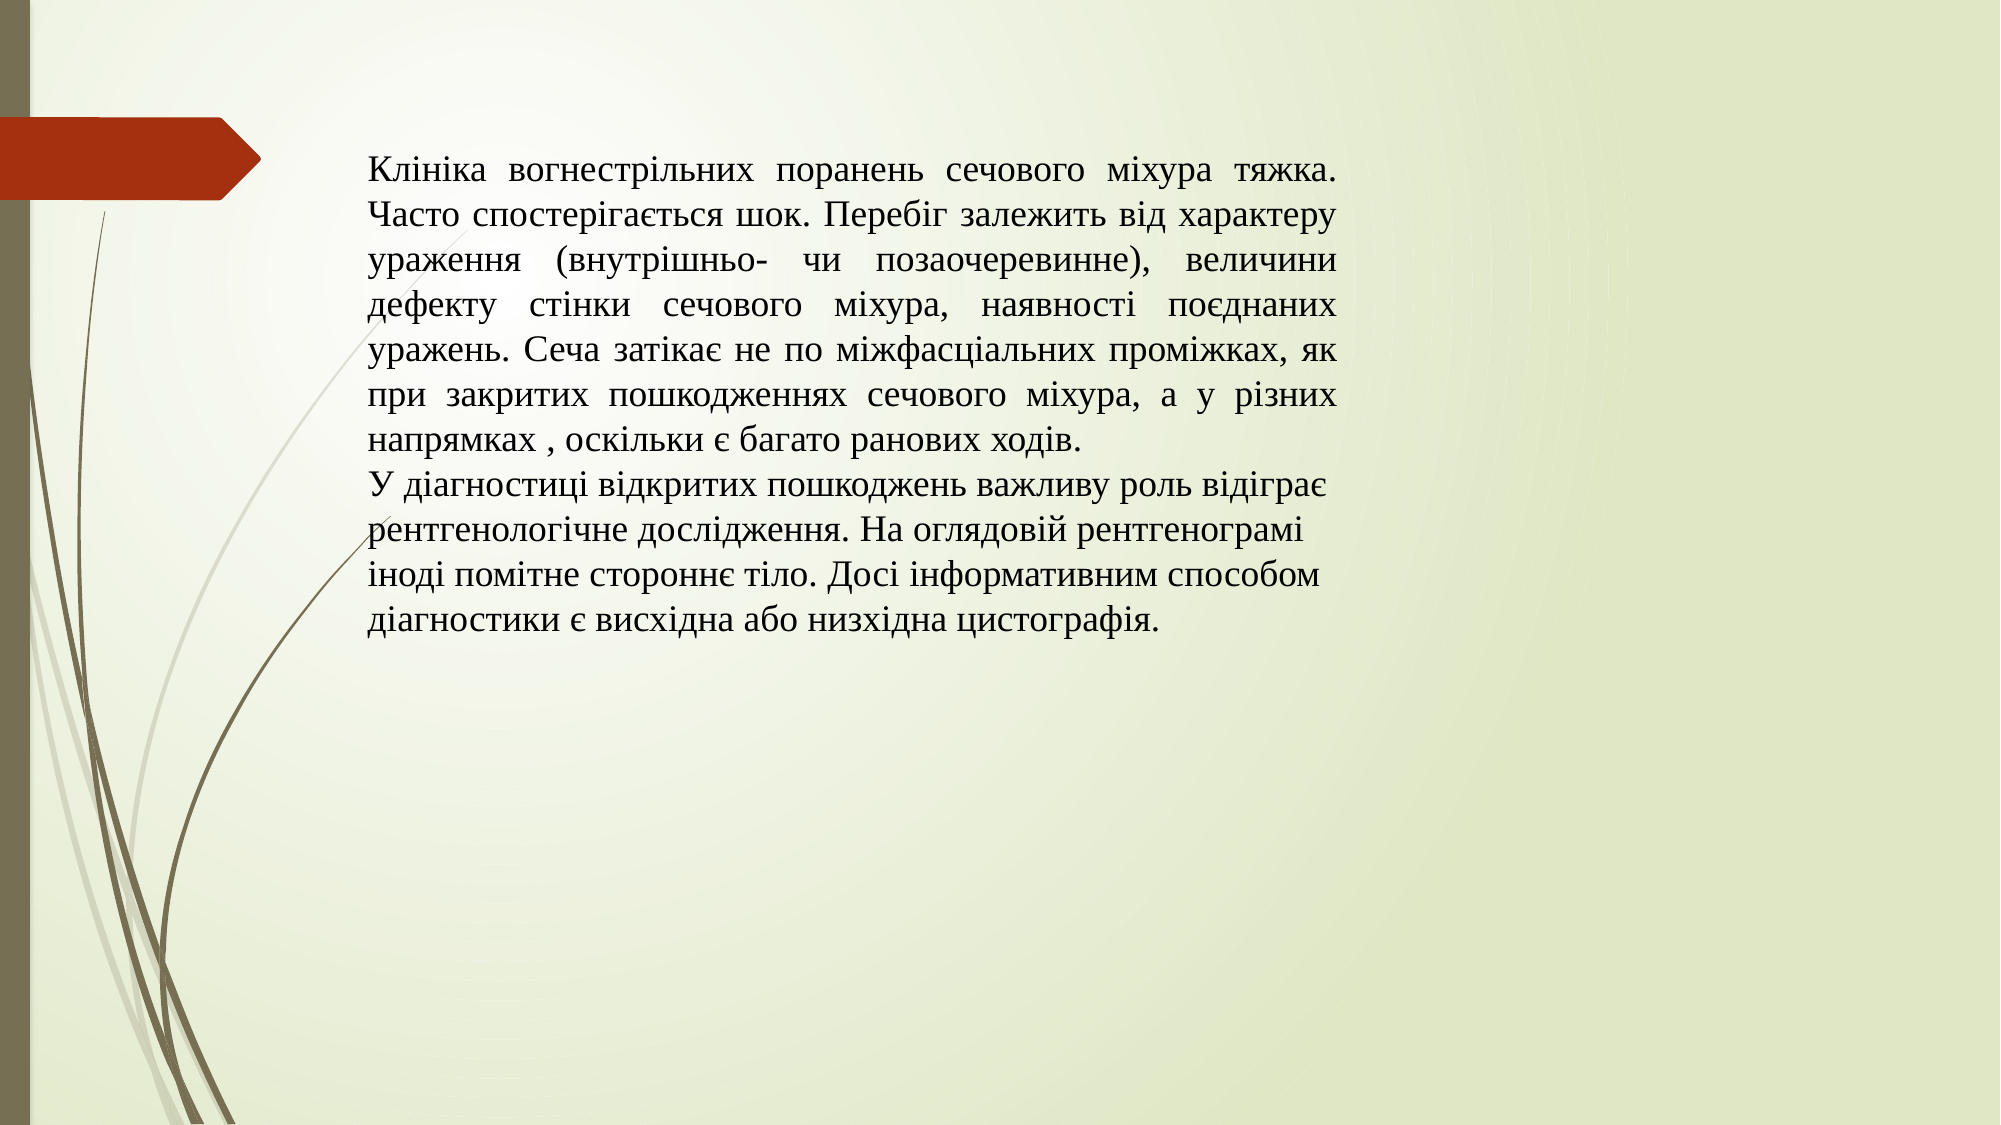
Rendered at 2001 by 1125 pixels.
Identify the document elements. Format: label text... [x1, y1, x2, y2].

text_box Клініка вогнестрільних поранень сечового міхура тяжка. Часто спостерігається шок. Перебіг залежить від характеру ураження (внутрішньо- чи позаочеревинне), величини дефекту стінки сечового міхура, наявності поєднаних уражень. Сеча затікає не по міжфасціальних проміжках, як при закритих пошкодженнях сечового міхура, а у різних напрямках , оскільки є багато ранових ходів. У діагностиці відкритих пошкоджень важливу роль відіграє рентгенологічне дослідження. На оглядовій рентгенограмі іноді помітне стороннє тіло. Досі інформативним способом діагностики є висхідна або низхідна цистографія. [352, 136, 1353, 647]
